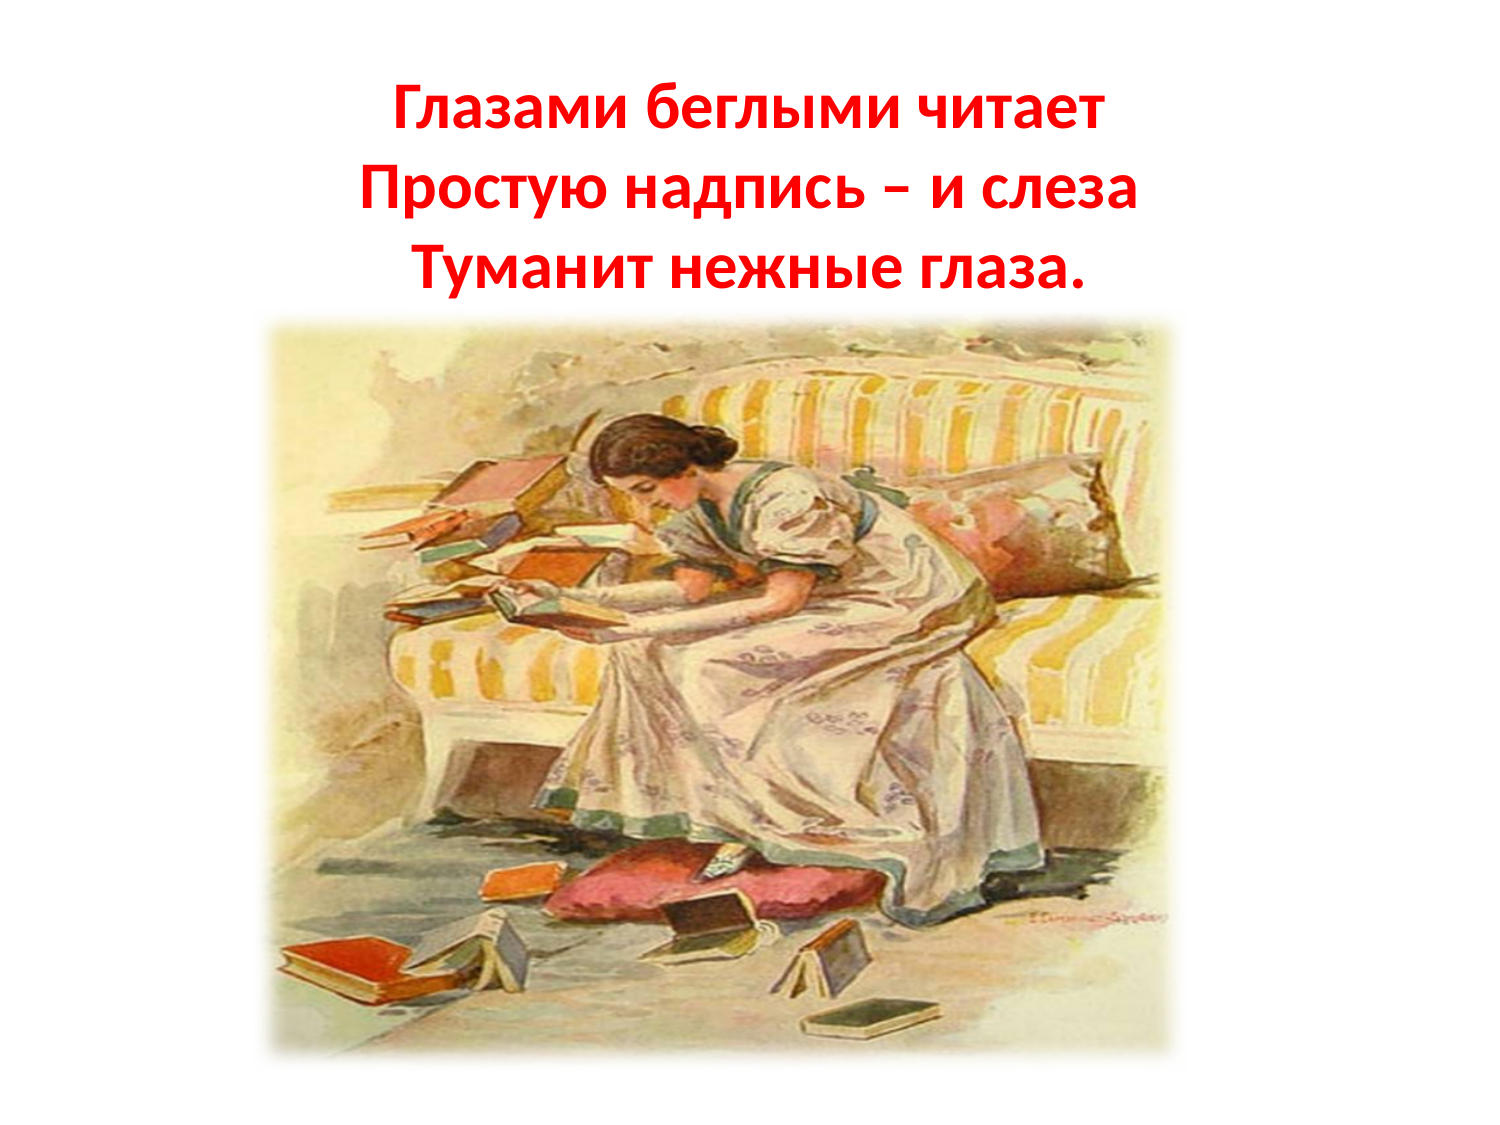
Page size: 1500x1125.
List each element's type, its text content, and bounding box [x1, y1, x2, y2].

title Глазами беглыми читает Простую надпись – и слеза Туманит нежные глаза. [75, 43, 1425, 480]
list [253, 308, 1188, 1071]
